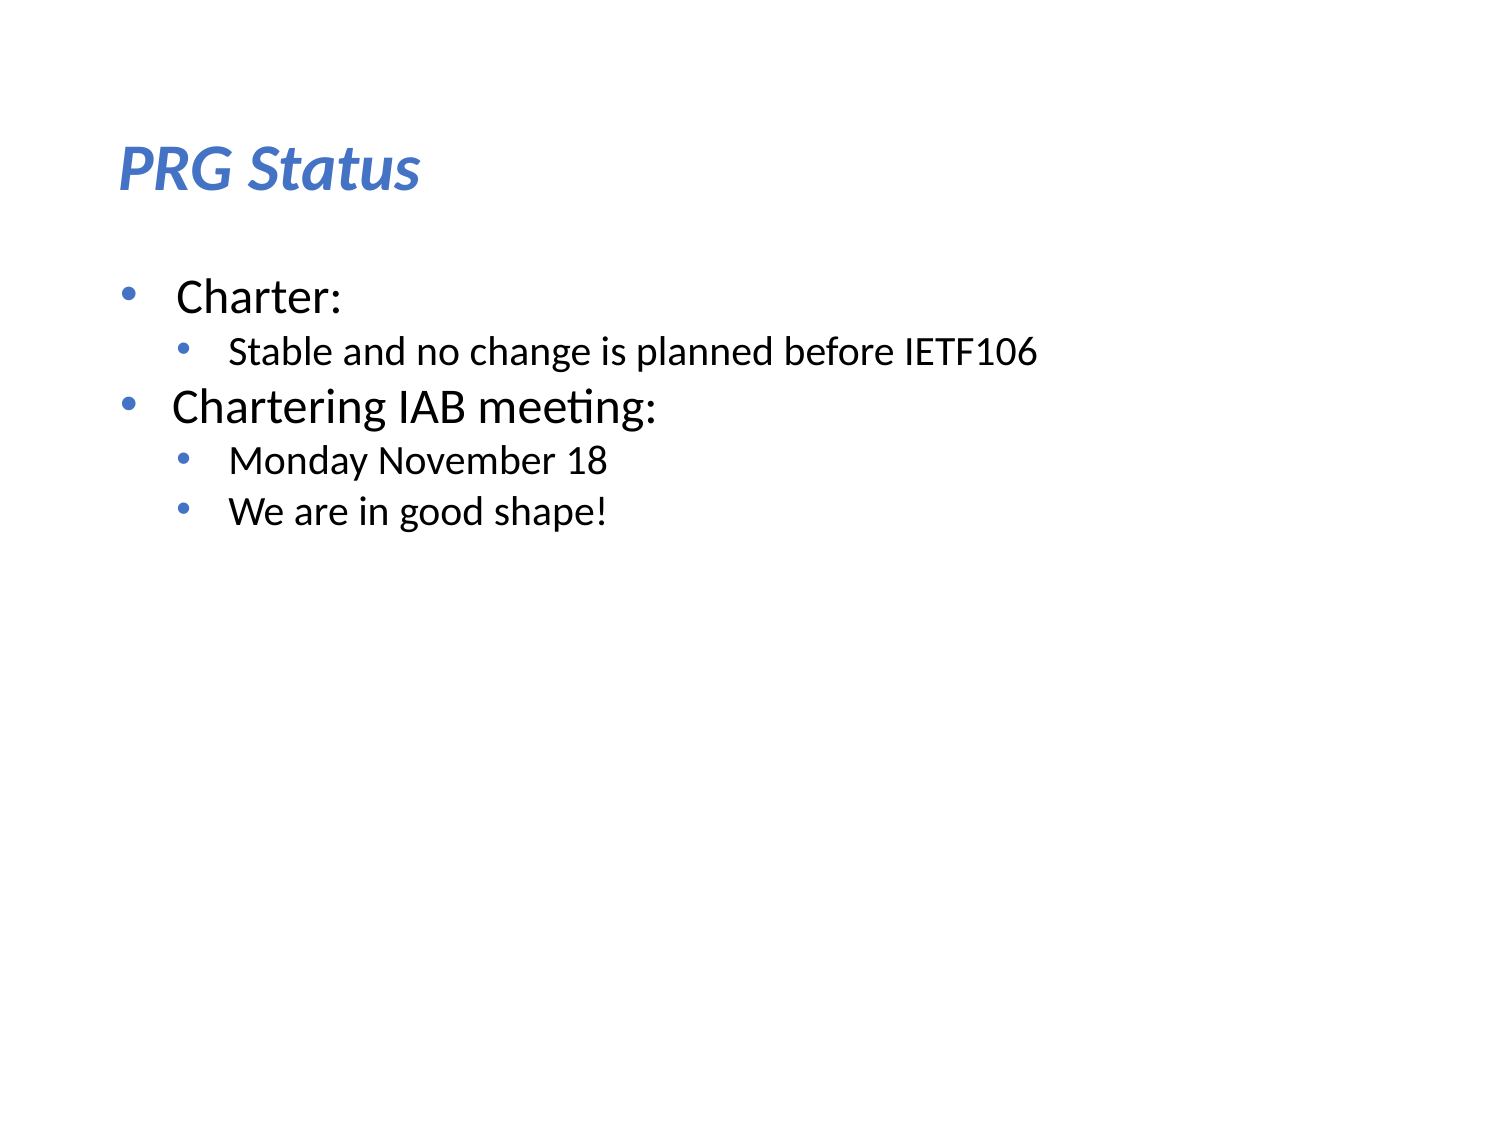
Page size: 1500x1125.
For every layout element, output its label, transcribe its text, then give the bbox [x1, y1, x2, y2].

list Charter: Stable and no change is planned before IETF106 Chartering IAB meeting: Monday November 18 We are in good shape! [103, 255, 1397, 970]
title PRG Status [103, 59, 1397, 255]
